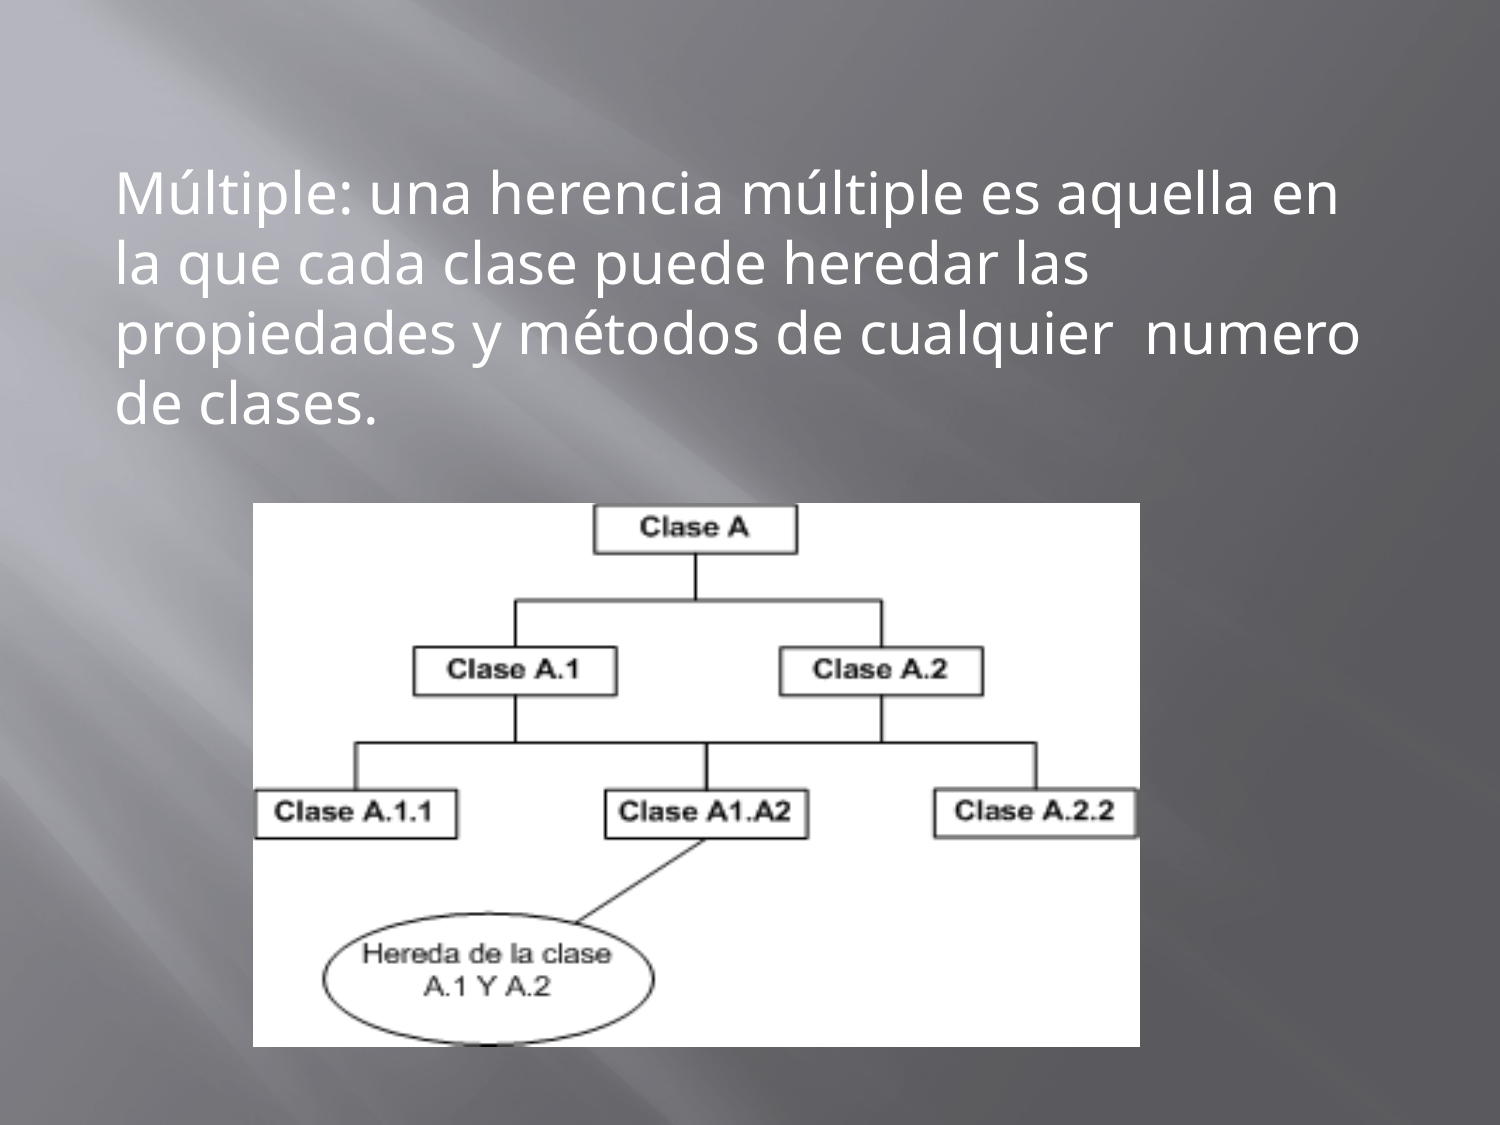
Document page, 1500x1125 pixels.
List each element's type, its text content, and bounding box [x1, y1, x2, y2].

picture [253, 503, 1140, 1048]
subtitle Múltiple: una herencia múltiple es aquella en la que cada clase puede heredar las propiedades y métodos de cualquier numero de clases. [100, 149, 1389, 610]
